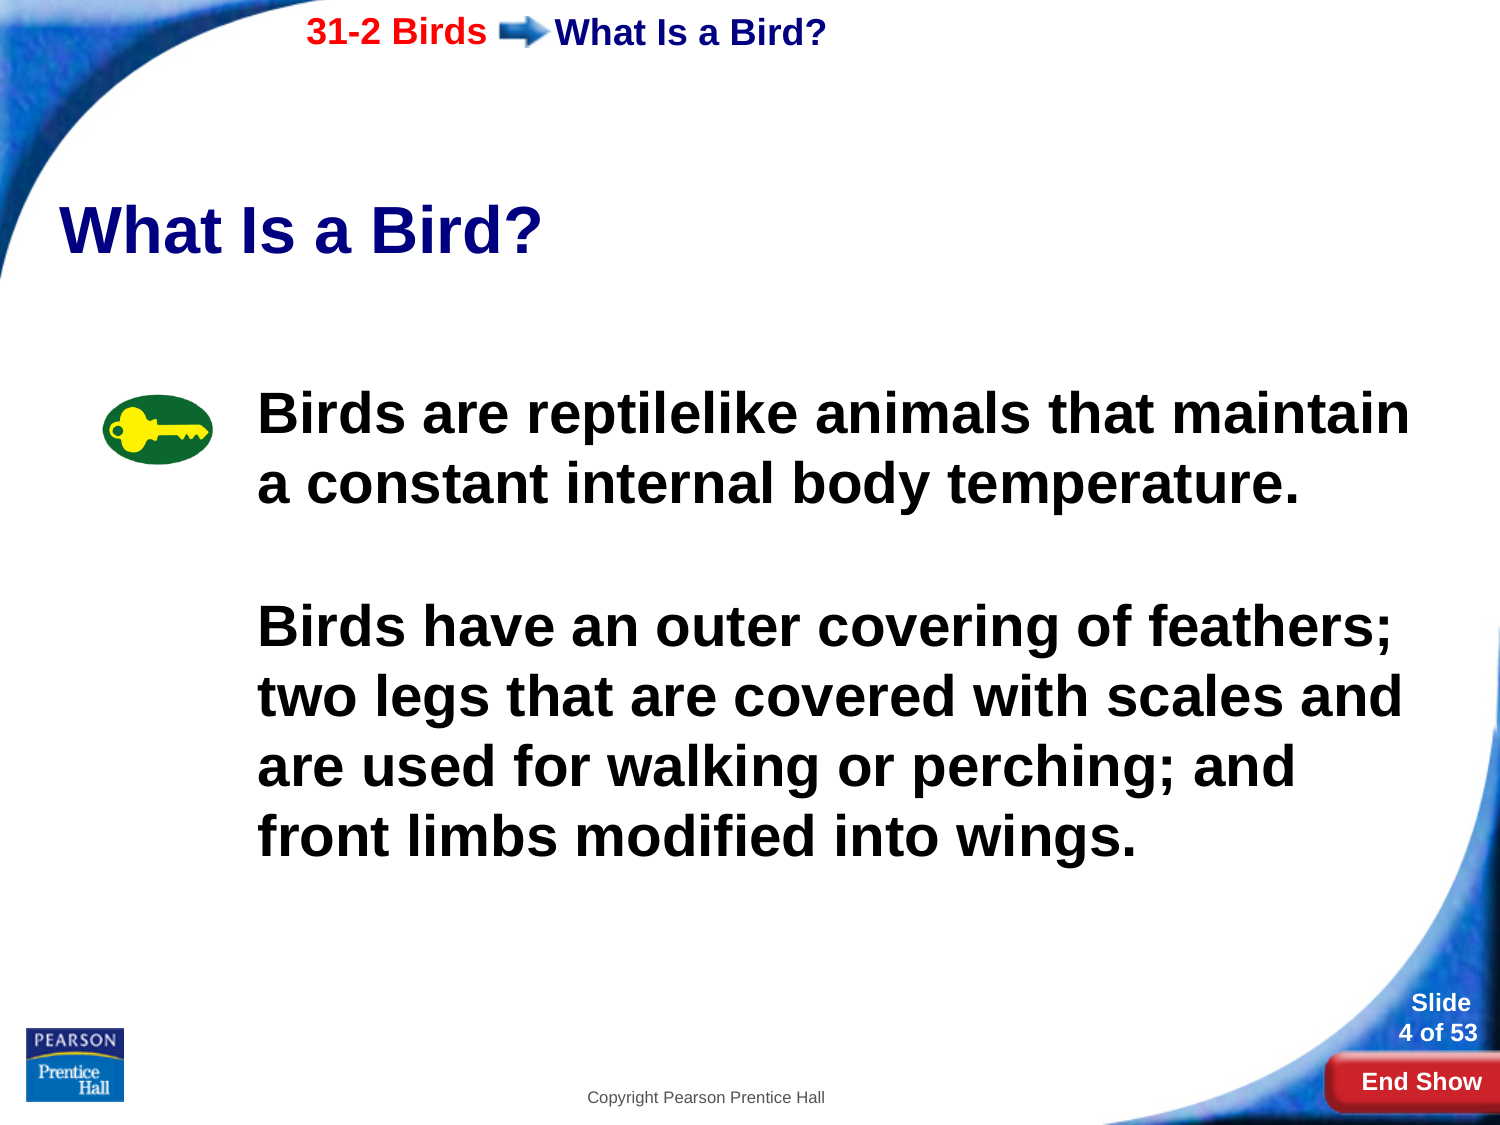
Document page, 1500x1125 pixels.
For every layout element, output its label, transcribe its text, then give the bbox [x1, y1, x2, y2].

picture [1447, 1000, 1452, 1009]
title What Is a Bird? [539, 0, 1209, 76]
list What Is a Bird? Birds are reptilelike animals that maintain a constant internal body temperature. Birds have an outer covering of feathers; two legs that are covered with scales and are used for walking or perching; and front limbs modified into wings. [44, 179, 1443, 1125]
picture [0, 0, 1500, 1125]
